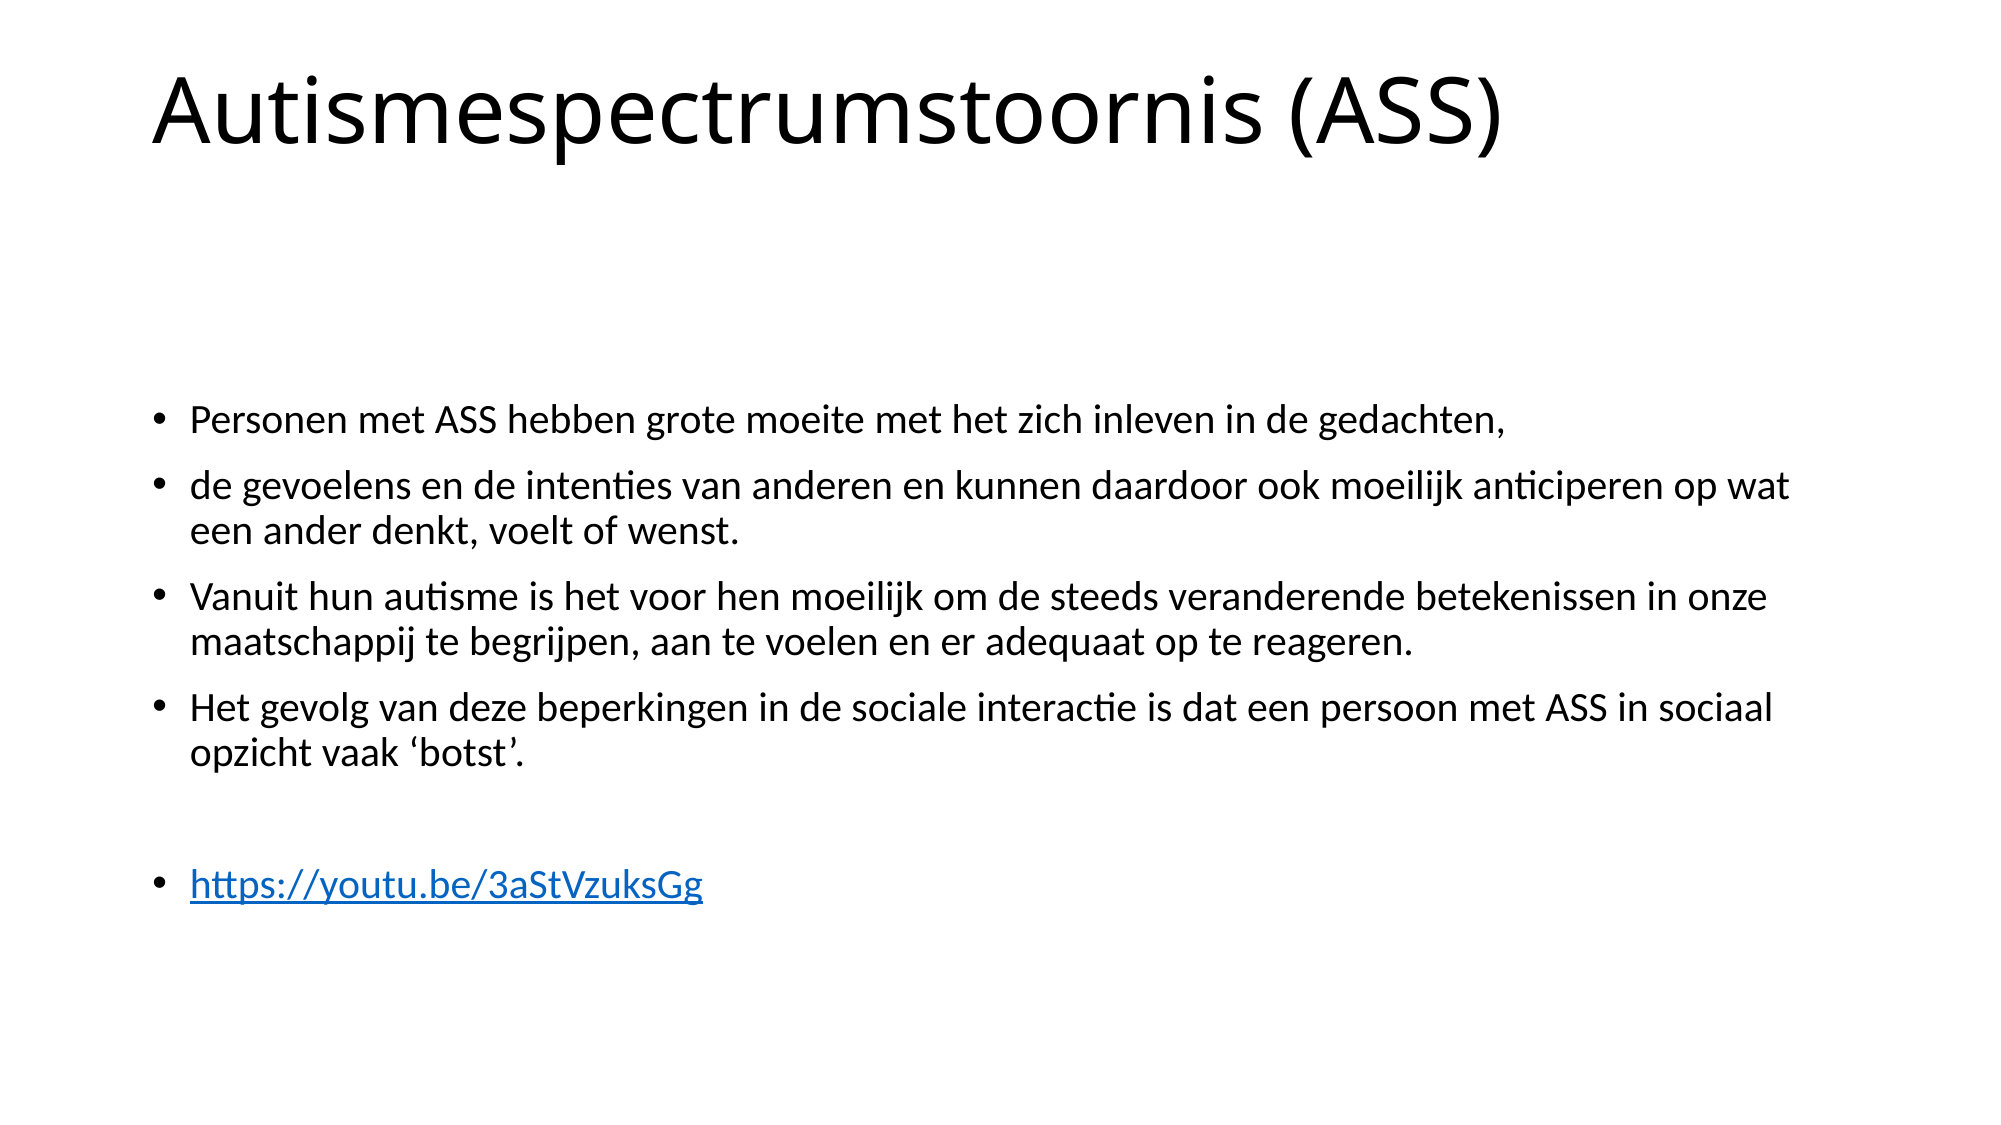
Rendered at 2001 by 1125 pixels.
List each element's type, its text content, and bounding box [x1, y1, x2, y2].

list Personen met ASS hebben grote moeite met het zich inleven in de gedachten, de gevoelens en de intenties van anderen en kunnen daardoor ook moeilijk anticiperen op wat een ander denkt, voelt of wenst. Vanuit hun autisme is het voor hen moeilijk om de steeds veranderende betekenissen in onze maatschappij te begrijpen, aan te voelen en er adequaat op te reageren. Het gevolg van deze beperkingen in de sociale interactie is dat een persoon met ASS in sociaal opzicht vaak ‘botst’. https://youtu.be/3aStVzuksGg [137, 299, 1863, 1014]
title Autismespectrumstoornis (ASS) [137, 59, 1863, 278]
